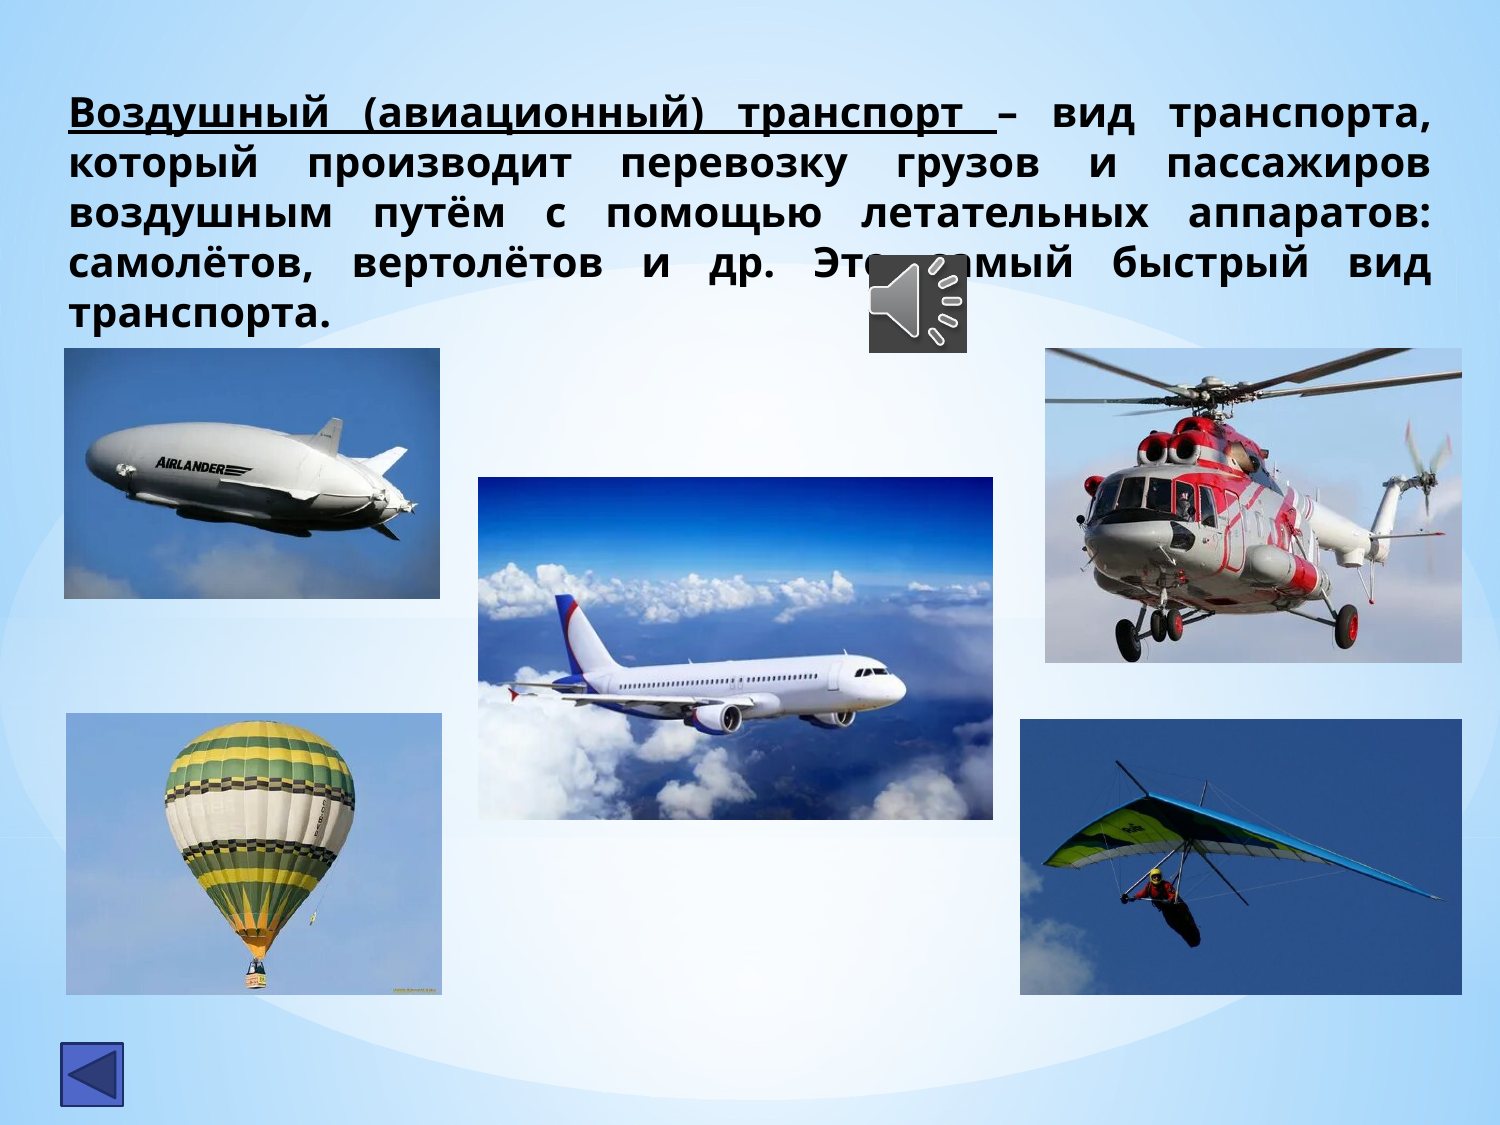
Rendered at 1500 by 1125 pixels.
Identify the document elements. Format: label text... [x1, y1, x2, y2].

picture [64, 348, 441, 600]
text_box [60, 1042, 124, 1107]
picture [478, 477, 993, 820]
picture [66, 713, 442, 995]
title Воздушный (авиационный) транспорт – вид транспорта, который производит перевозку грузов и пассажиров воздушным путём с помощью летательных аппаратов: самолётов, вертолётов и др. Это самый быстрый вид транспорта. [53, 78, 1447, 291]
picture [1020, 719, 1462, 995]
picture [867, 253, 969, 355]
picture [1045, 348, 1462, 663]
